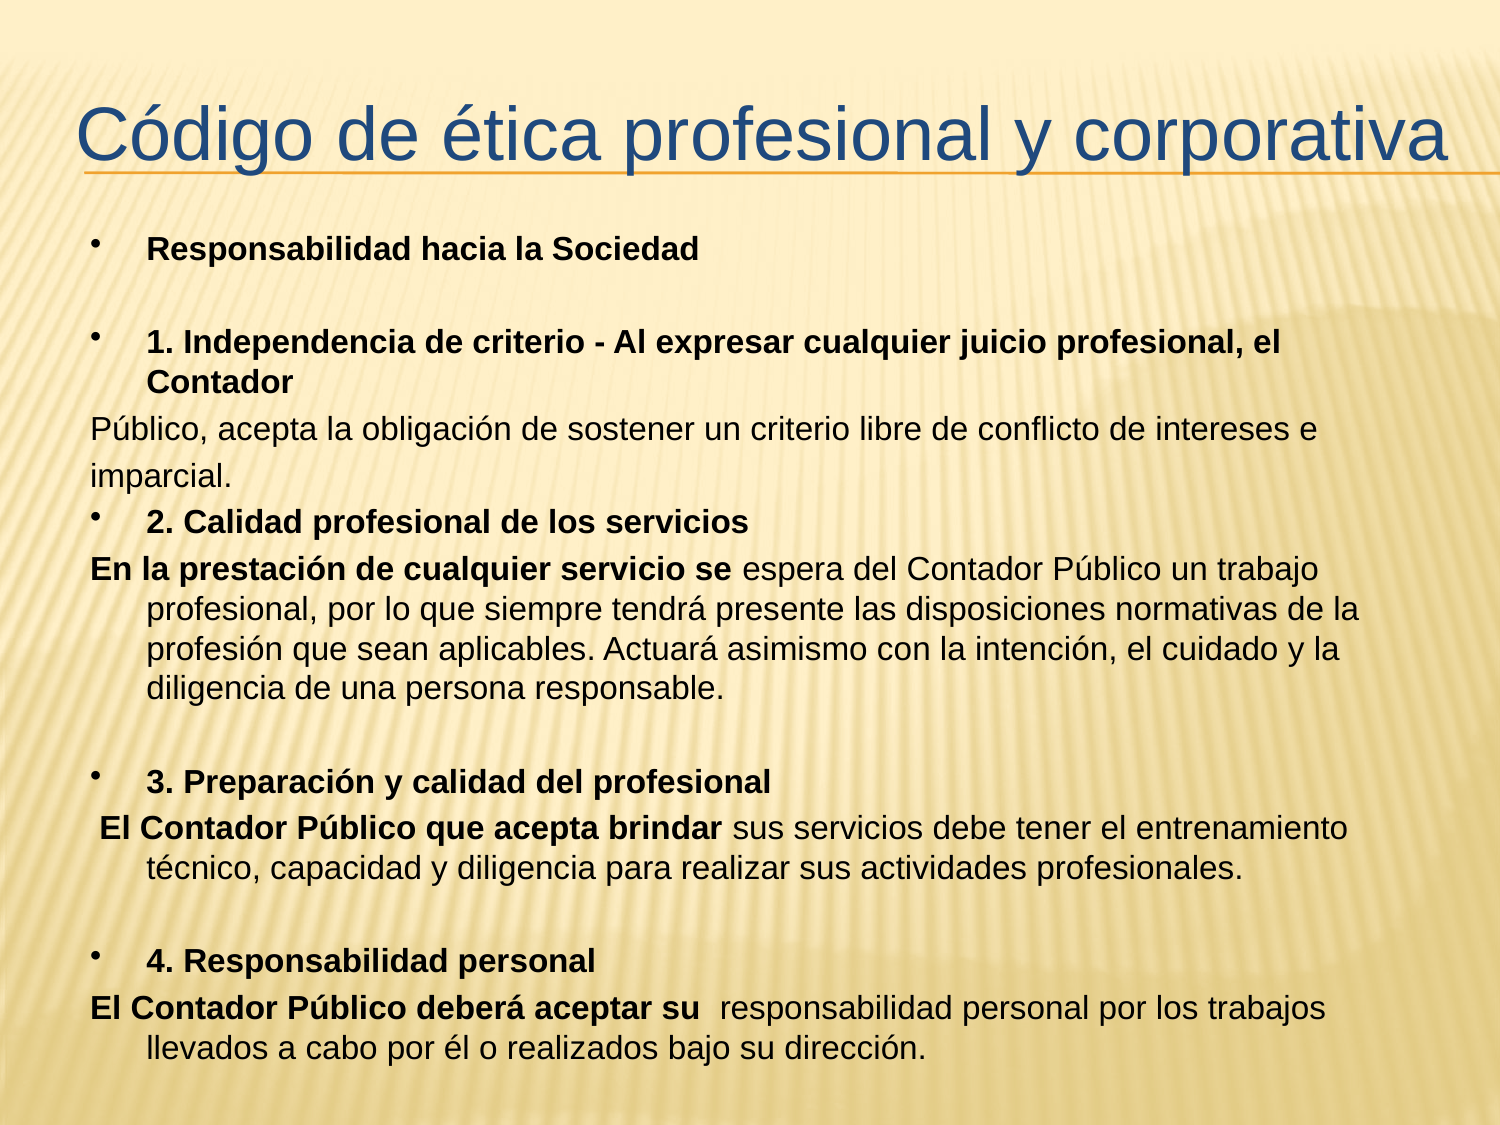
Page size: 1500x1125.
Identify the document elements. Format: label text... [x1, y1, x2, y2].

title Código de ética profesional y corporativa [49, 74, 1476, 187]
picture [0, 0, 1500, 1125]
list Responsabilidad hacia la Sociedad 1. Independencia de criterio - Al expresar cualquier juicio profesional, el Contador Público, acepta la obligación de sostener un criterio libre de conflicto de intereses e imparcial. 2. Calidad profesional de los servicios En la prestación de cualquier servicio se espera del Contador Público un trabajo profesional, por lo que siempre tendrá presente las disposiciones normativas de la profesión que sean aplicables. Actuará asimismo con la intención, el cuidado y la diligencia de una persona responsable. 3. Preparación y calidad del profesional El Contador Público que acepta brindar sus servicios debe tener el entrenamiento técnico, capacidad y diligencia para realizar sus actividades profesionales. 4. Responsabilidad personal El Contador Público deberá aceptar su responsabilidad personal por los trabajos llevados a cabo por él o realizados bajo su dirección. [75, 220, 1425, 1083]
